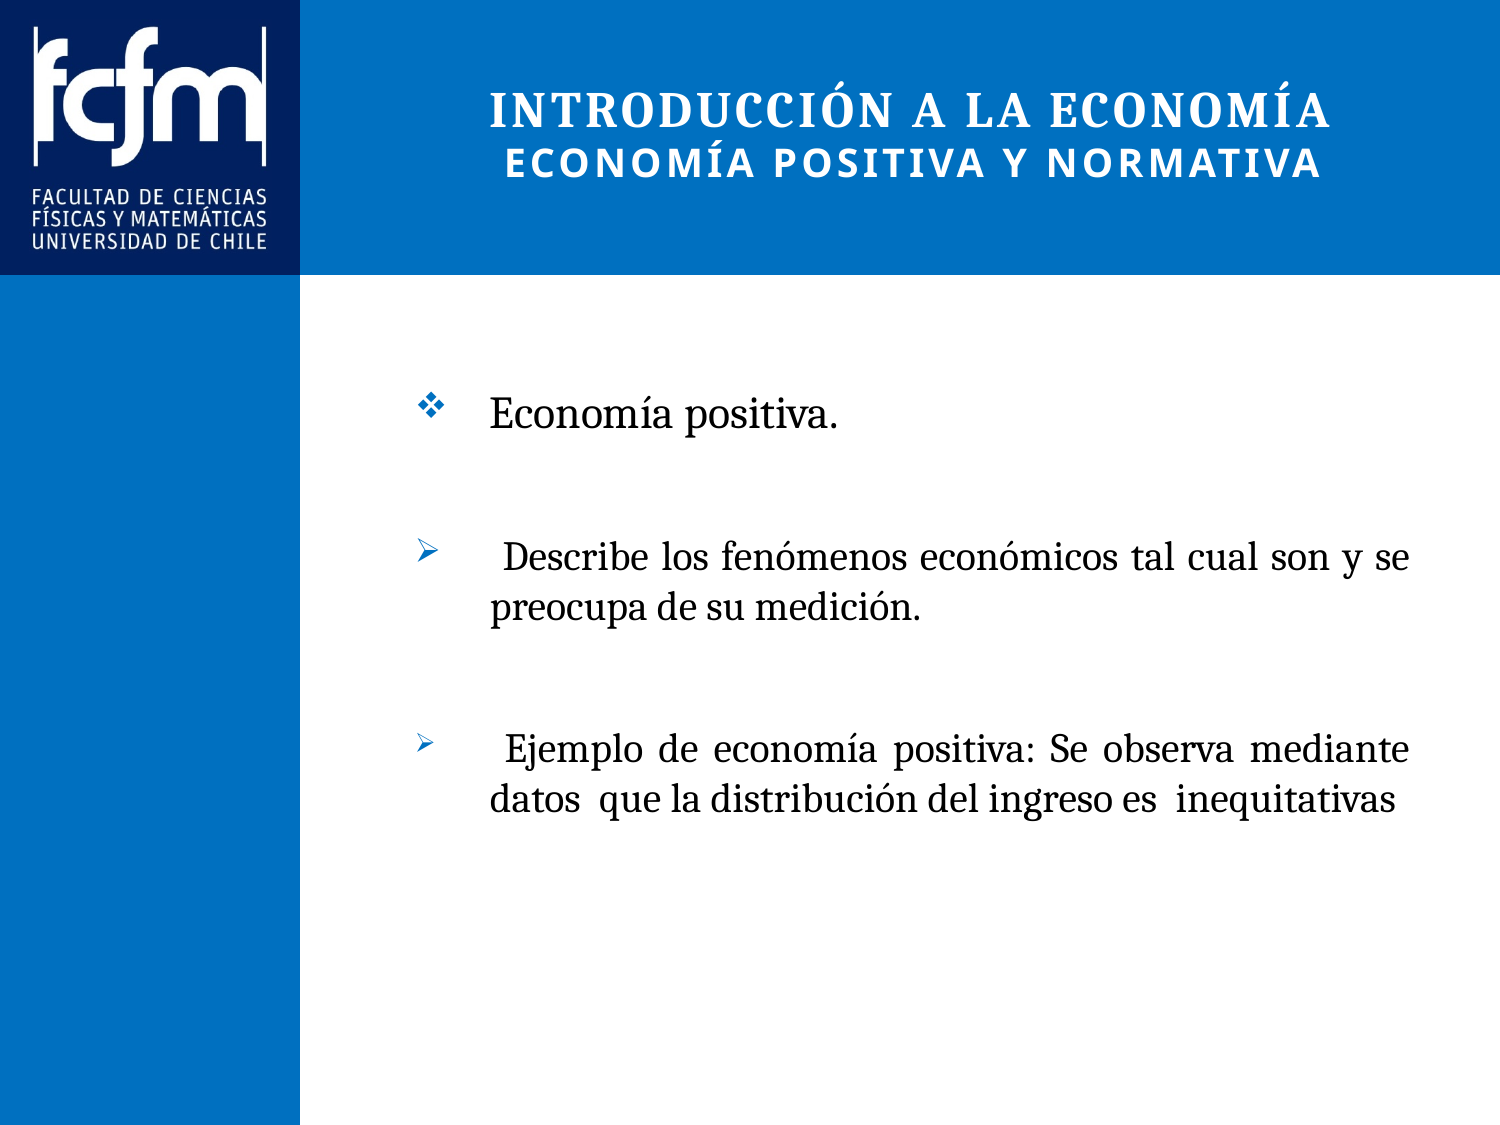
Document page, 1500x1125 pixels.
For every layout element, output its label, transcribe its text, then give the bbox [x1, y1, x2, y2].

picture [29, 18, 272, 254]
list Economía positiva. Describe los fenómenos económicos tal cual son y se preocupa de su medición. Ejemplo de economía positiva: Se observa mediante datos que la distribución del ingreso es inequitativas [399, 375, 1425, 1005]
title Introducción a la economía economía positiva y normativa [399, 37, 1425, 225]
